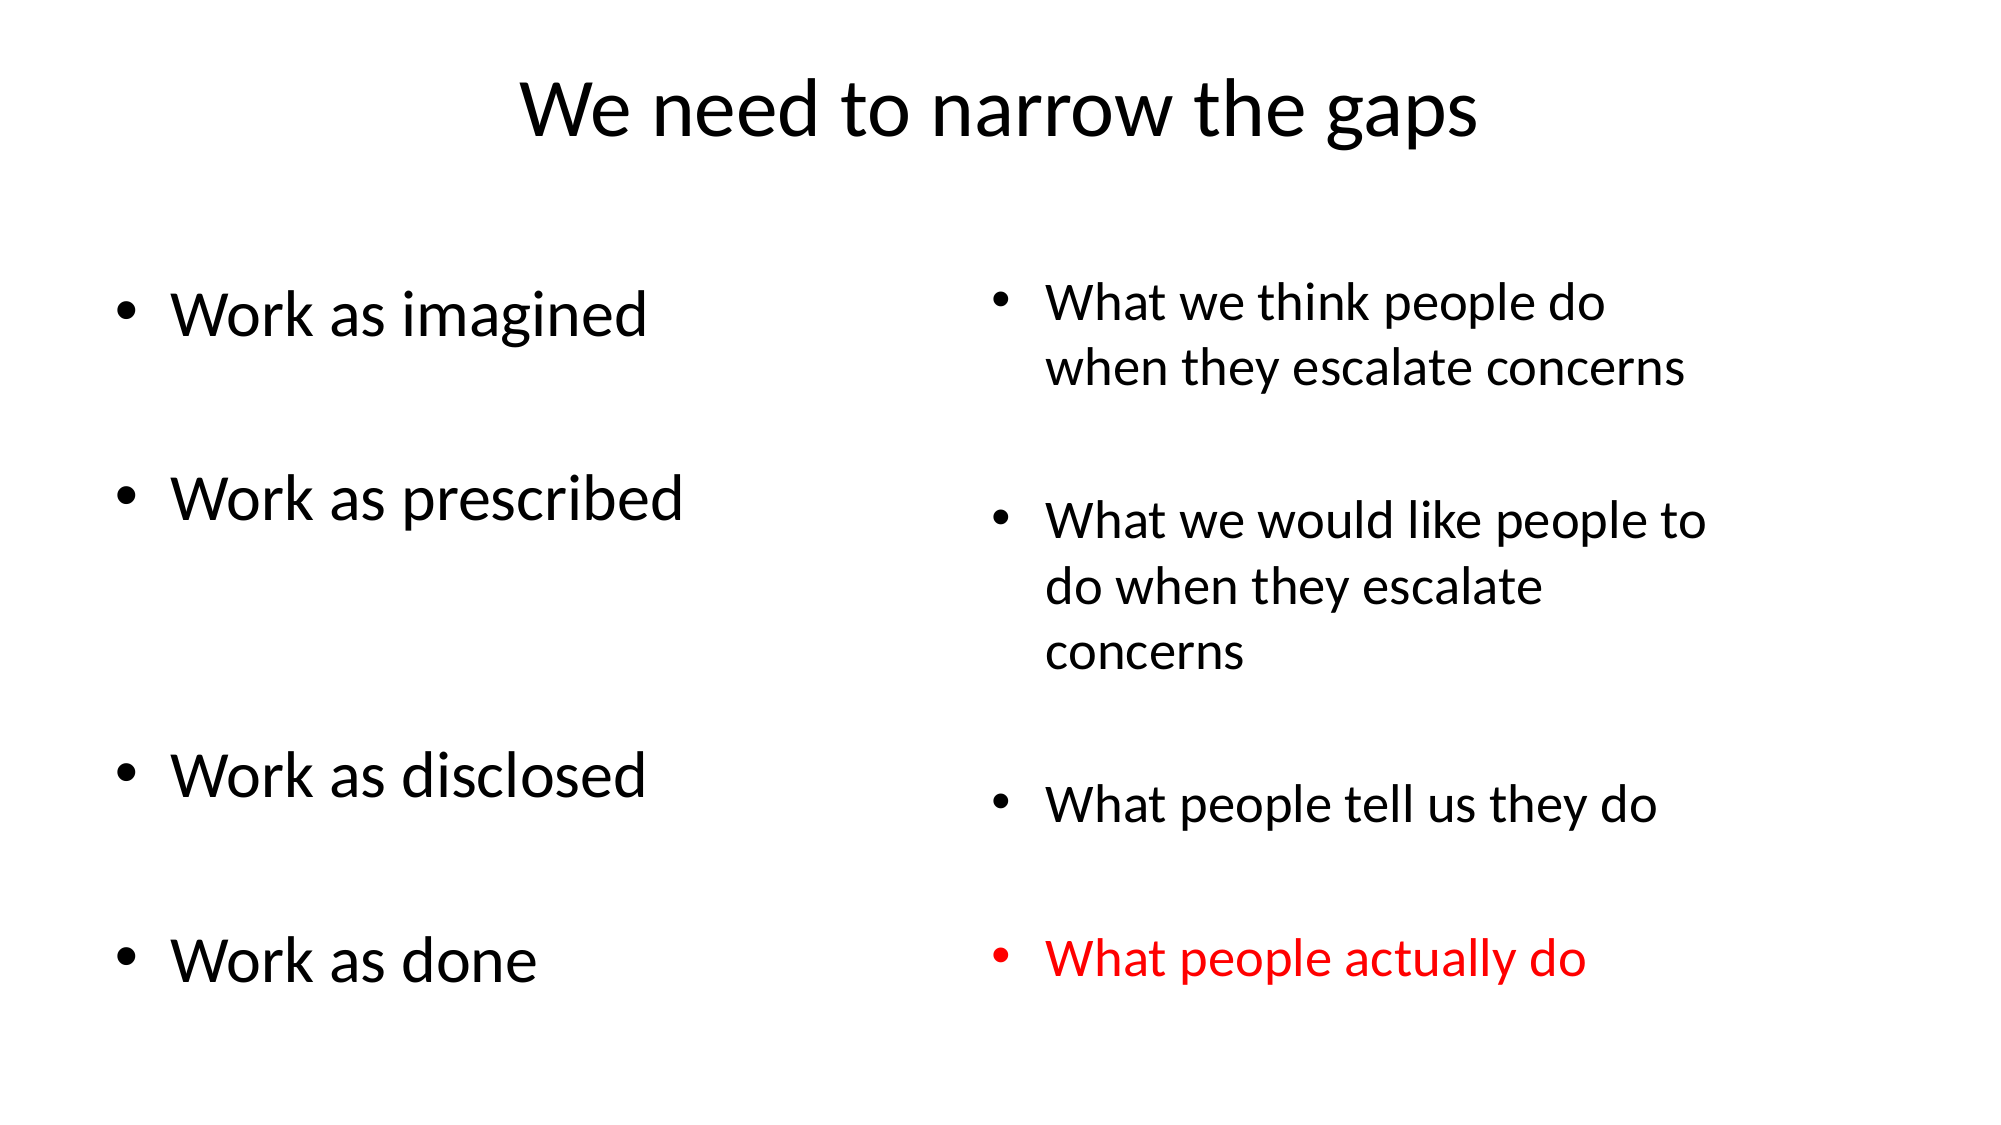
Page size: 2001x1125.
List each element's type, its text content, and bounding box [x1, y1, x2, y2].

title We need to narrow the gaps [324, 45, 1675, 161]
list What we think people do when they escalate concerns What we would like people to do when they escalate concerns What people tell us they do What people actually do [976, 257, 1735, 1001]
list Work as imagined Work as prescribed Work as disclosed Work as done [99, 262, 1900, 1005]
